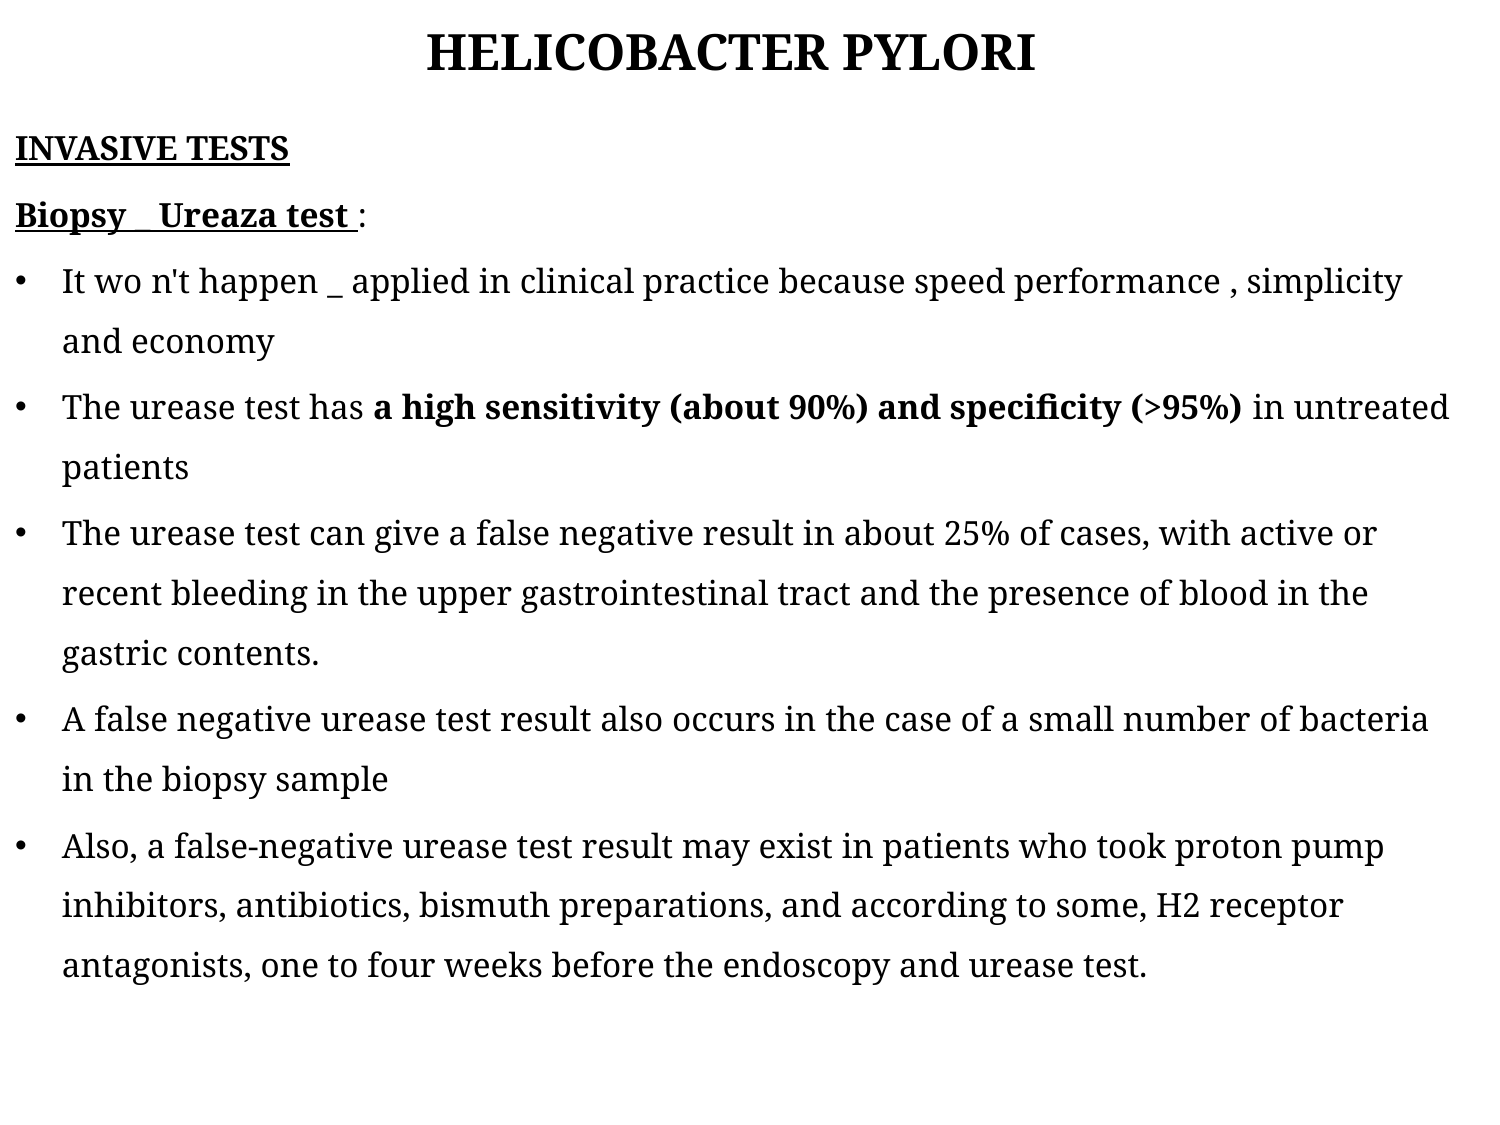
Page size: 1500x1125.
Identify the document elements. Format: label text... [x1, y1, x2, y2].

subtitle INVASIVE TESTS Biopsy _ Ureaza test : It wo n't happen _ applied in clinical practice because speed performance , simplicity and economy The urease test has a high sensitivity (about 90%) and specificity (>95%) in untreated patients The urease test can give a false negative result in about 25% of cases, with active or recent bleeding in the upper gastrointestinal tract and the presence of blood in the gastric contents. A false negative urease test result also occurs in the case of a small number of bacteria in the biopsy sample Also, a false-negative urease test result may exist in patients who took proton pump inhibitors, antibiotics, bismuth preparations, and according to some, H2 receptor antagonists, one to four weeks before the endoscopy and urease test. [0, 99, 1475, 1069]
title HELICOBACTER PYLORI [87, 0, 1376, 99]
